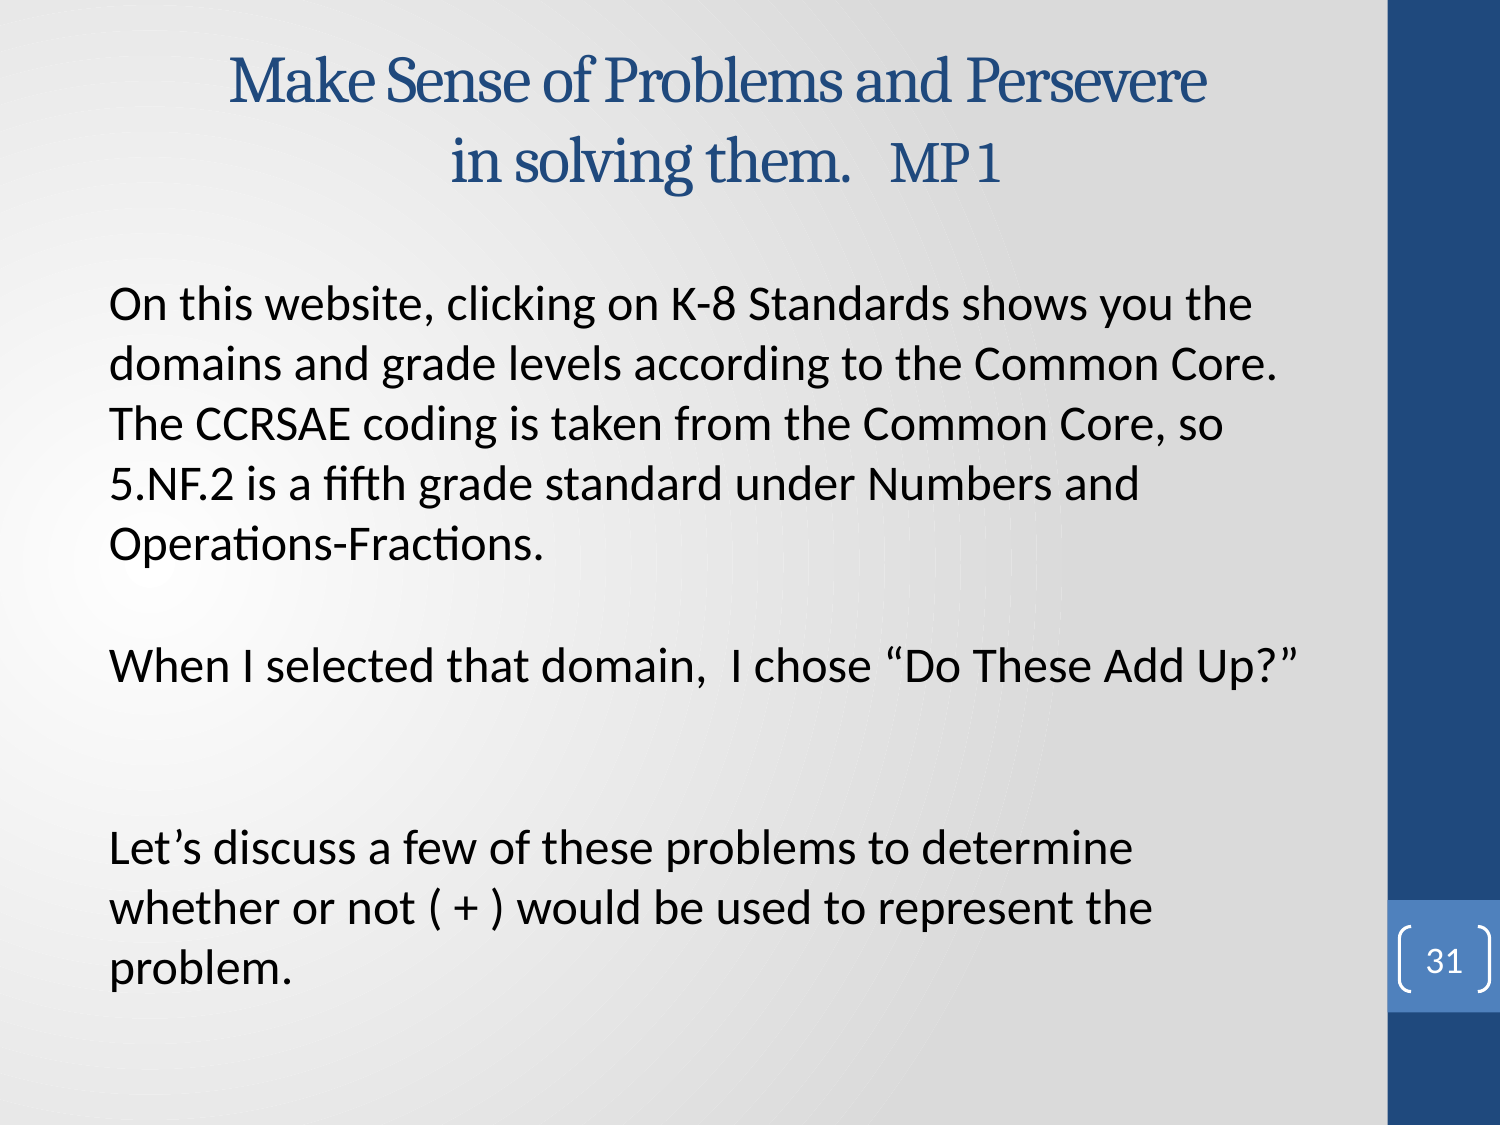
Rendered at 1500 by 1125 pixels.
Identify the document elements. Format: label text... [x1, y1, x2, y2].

title Make Sense of Problems and Persevere in solving them. MP 1 [99, 62, 1350, 250]
slide_number 31 [1397, 924, 1492, 994]
